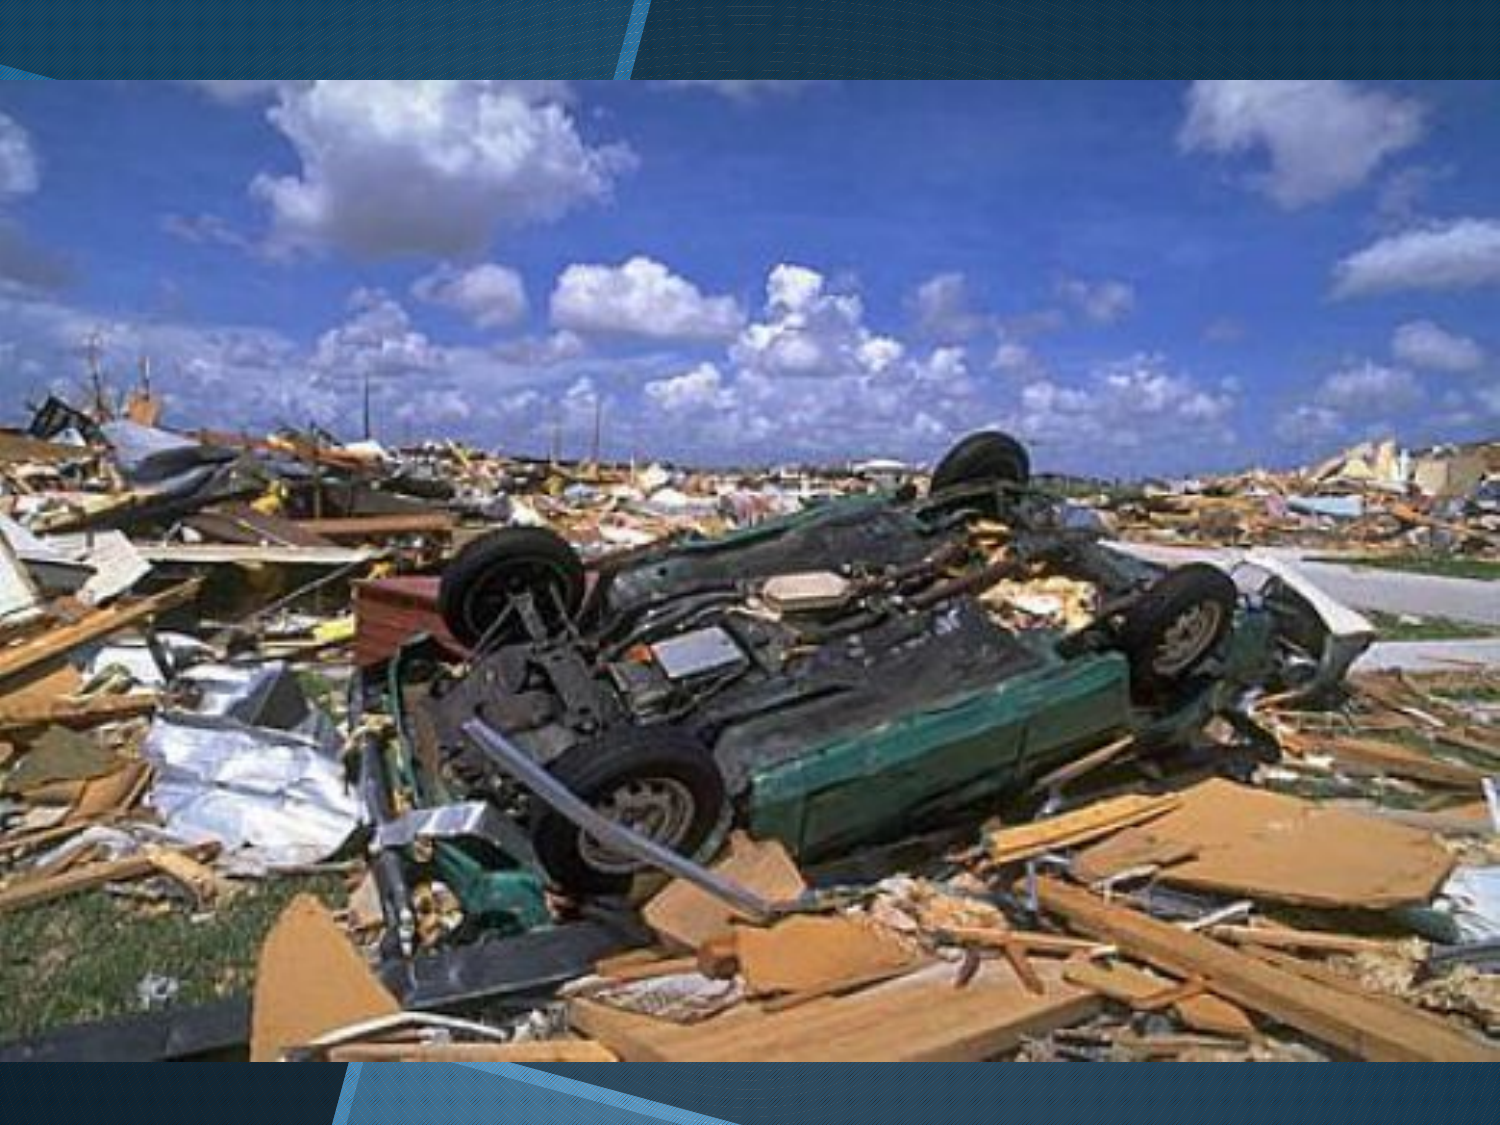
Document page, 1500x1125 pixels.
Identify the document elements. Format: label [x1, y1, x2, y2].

picture [0, 80, 1500, 1062]
